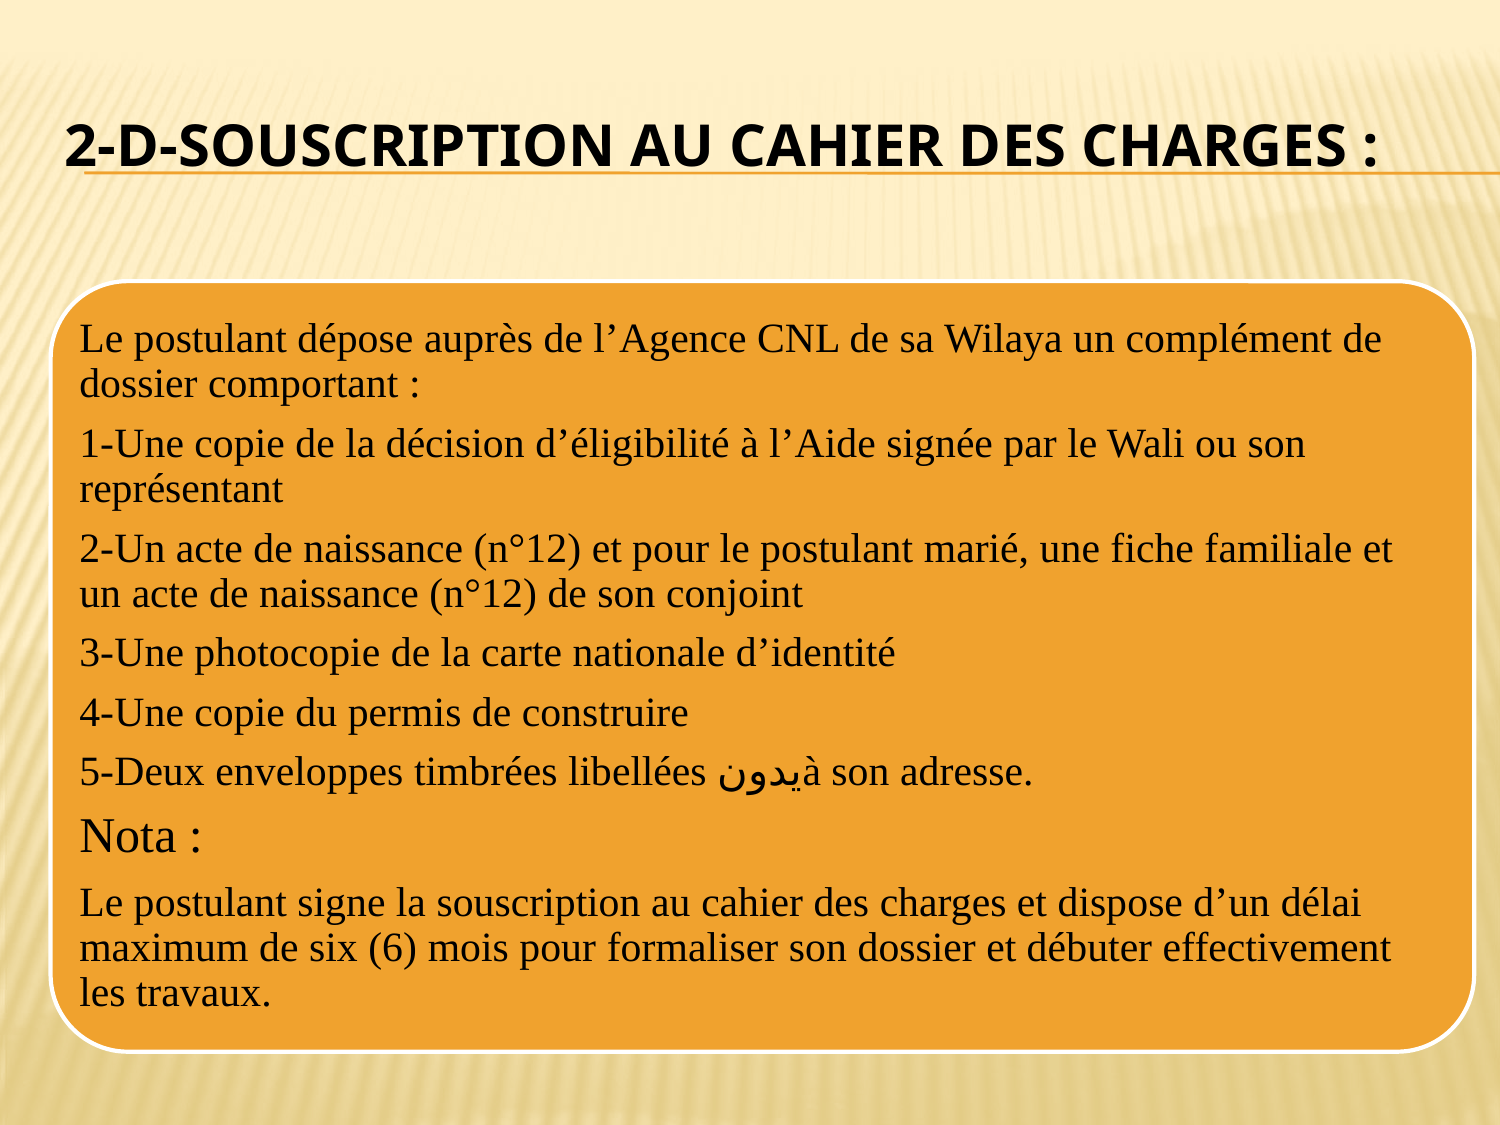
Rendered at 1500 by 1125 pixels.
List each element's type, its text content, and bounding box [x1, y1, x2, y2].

title 2-D-Souscription au cahier des charges : [50, 75, 1475, 213]
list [49, 254, 1476, 1079]
